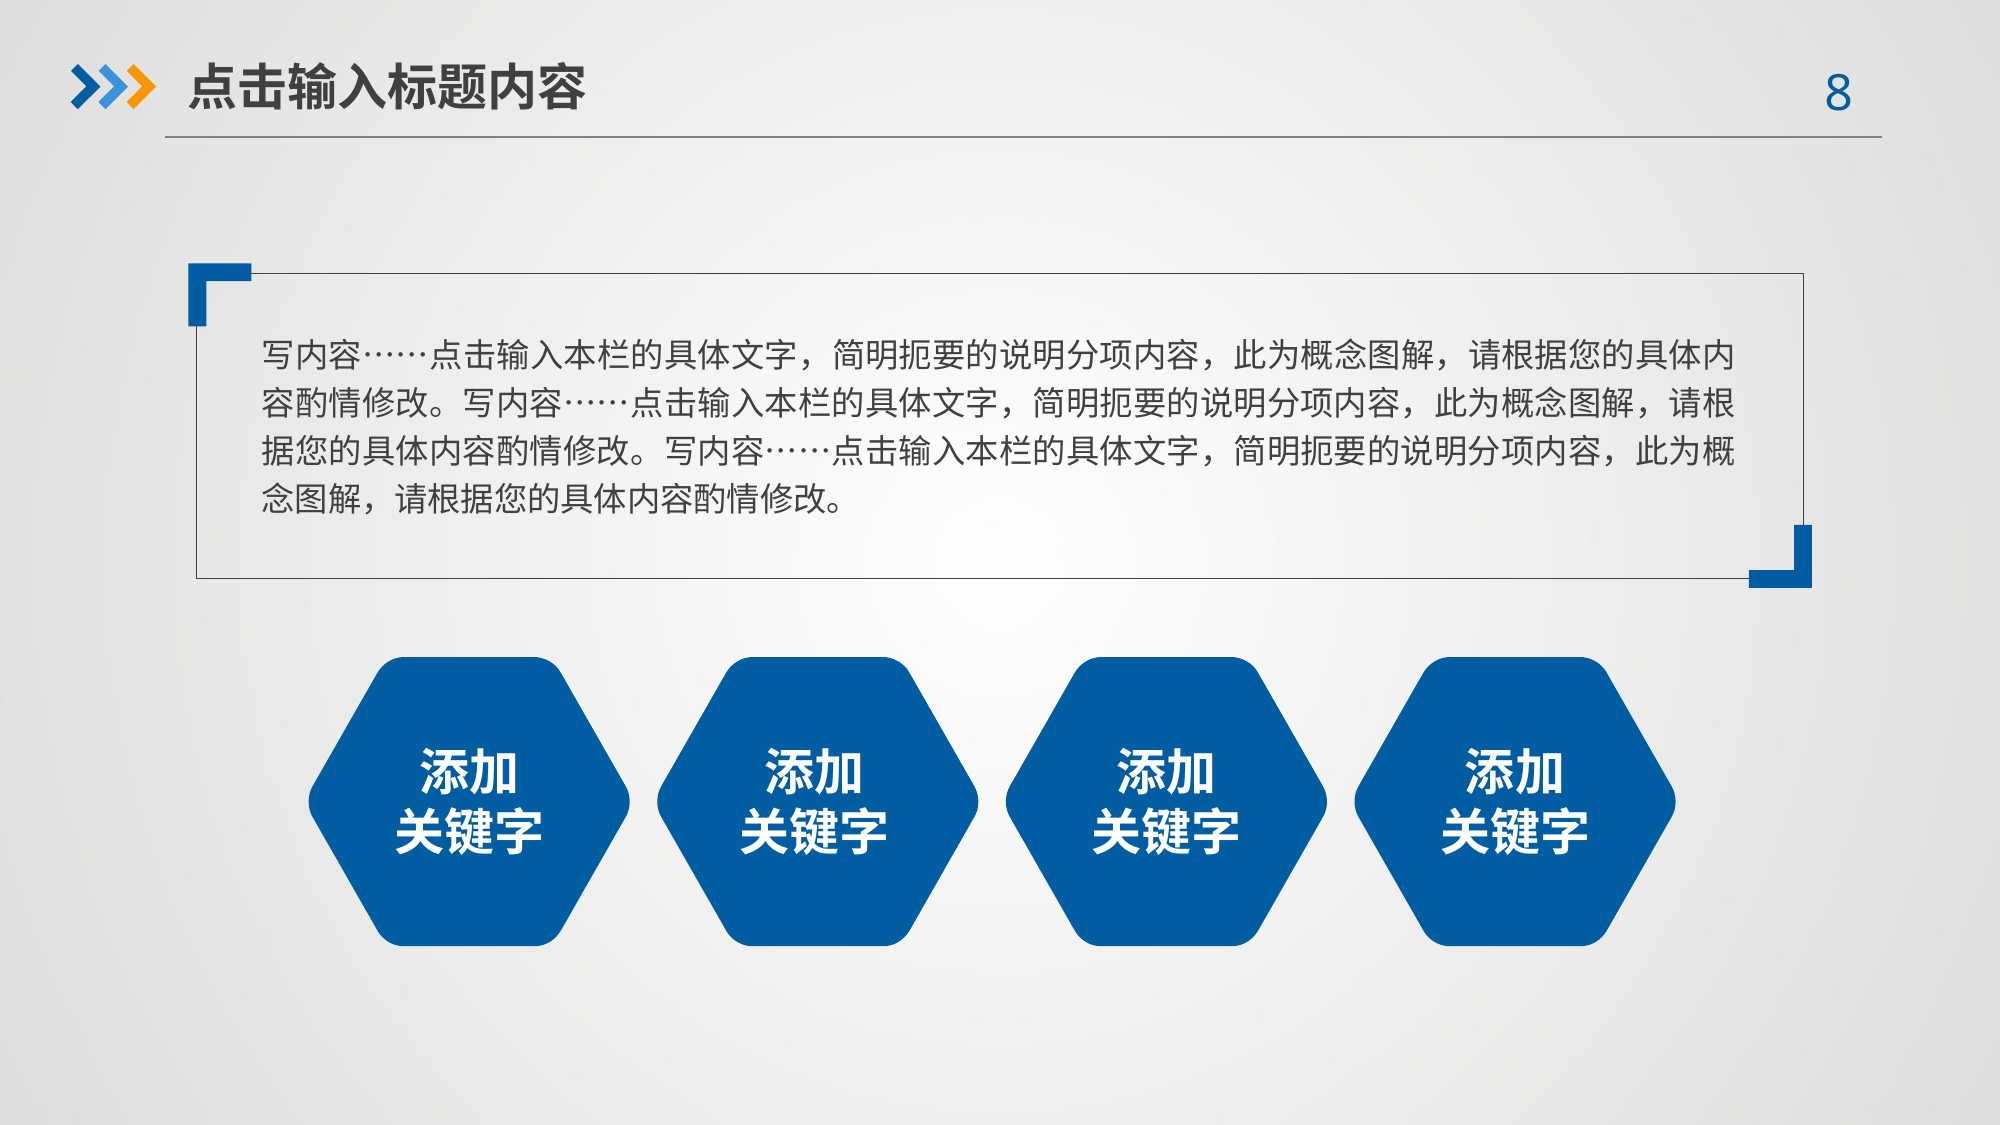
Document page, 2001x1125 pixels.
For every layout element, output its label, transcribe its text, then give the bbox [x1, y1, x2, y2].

text_box [194, 271, 1805, 580]
text_box 添加 关键字 [708, 740, 921, 861]
text_box 点击输入标题内容 [187, 43, 654, 127]
text_box 添加 关键字 [363, 740, 576, 861]
text_box [308, 657, 630, 947]
text_box [186, 261, 254, 328]
text_box 添加 关键字 [1060, 740, 1273, 861]
picture [0, 0, 2000, 1125]
text_box [1747, 523, 1814, 590]
text_box [1354, 657, 1676, 947]
text_box 添加 关键字 [1409, 740, 1622, 861]
text_box [657, 657, 979, 947]
text_box [1005, 657, 1327, 947]
text_box 写内容……点击输入本栏的具体文字，简明扼要的说明分项内容，此为概念图解，请根据您的具体内容酌情修改。写内容……点击输入本栏的具体文字，简明扼要的说明分项内容，此为概念图解，请根据您的具体内容酌情修改。写内容……点击输入本栏的具体文字，简明扼要的说明分项内容，此为概念图解，请根据您的具体内容酌情修改。 [261, 326, 1739, 518]
